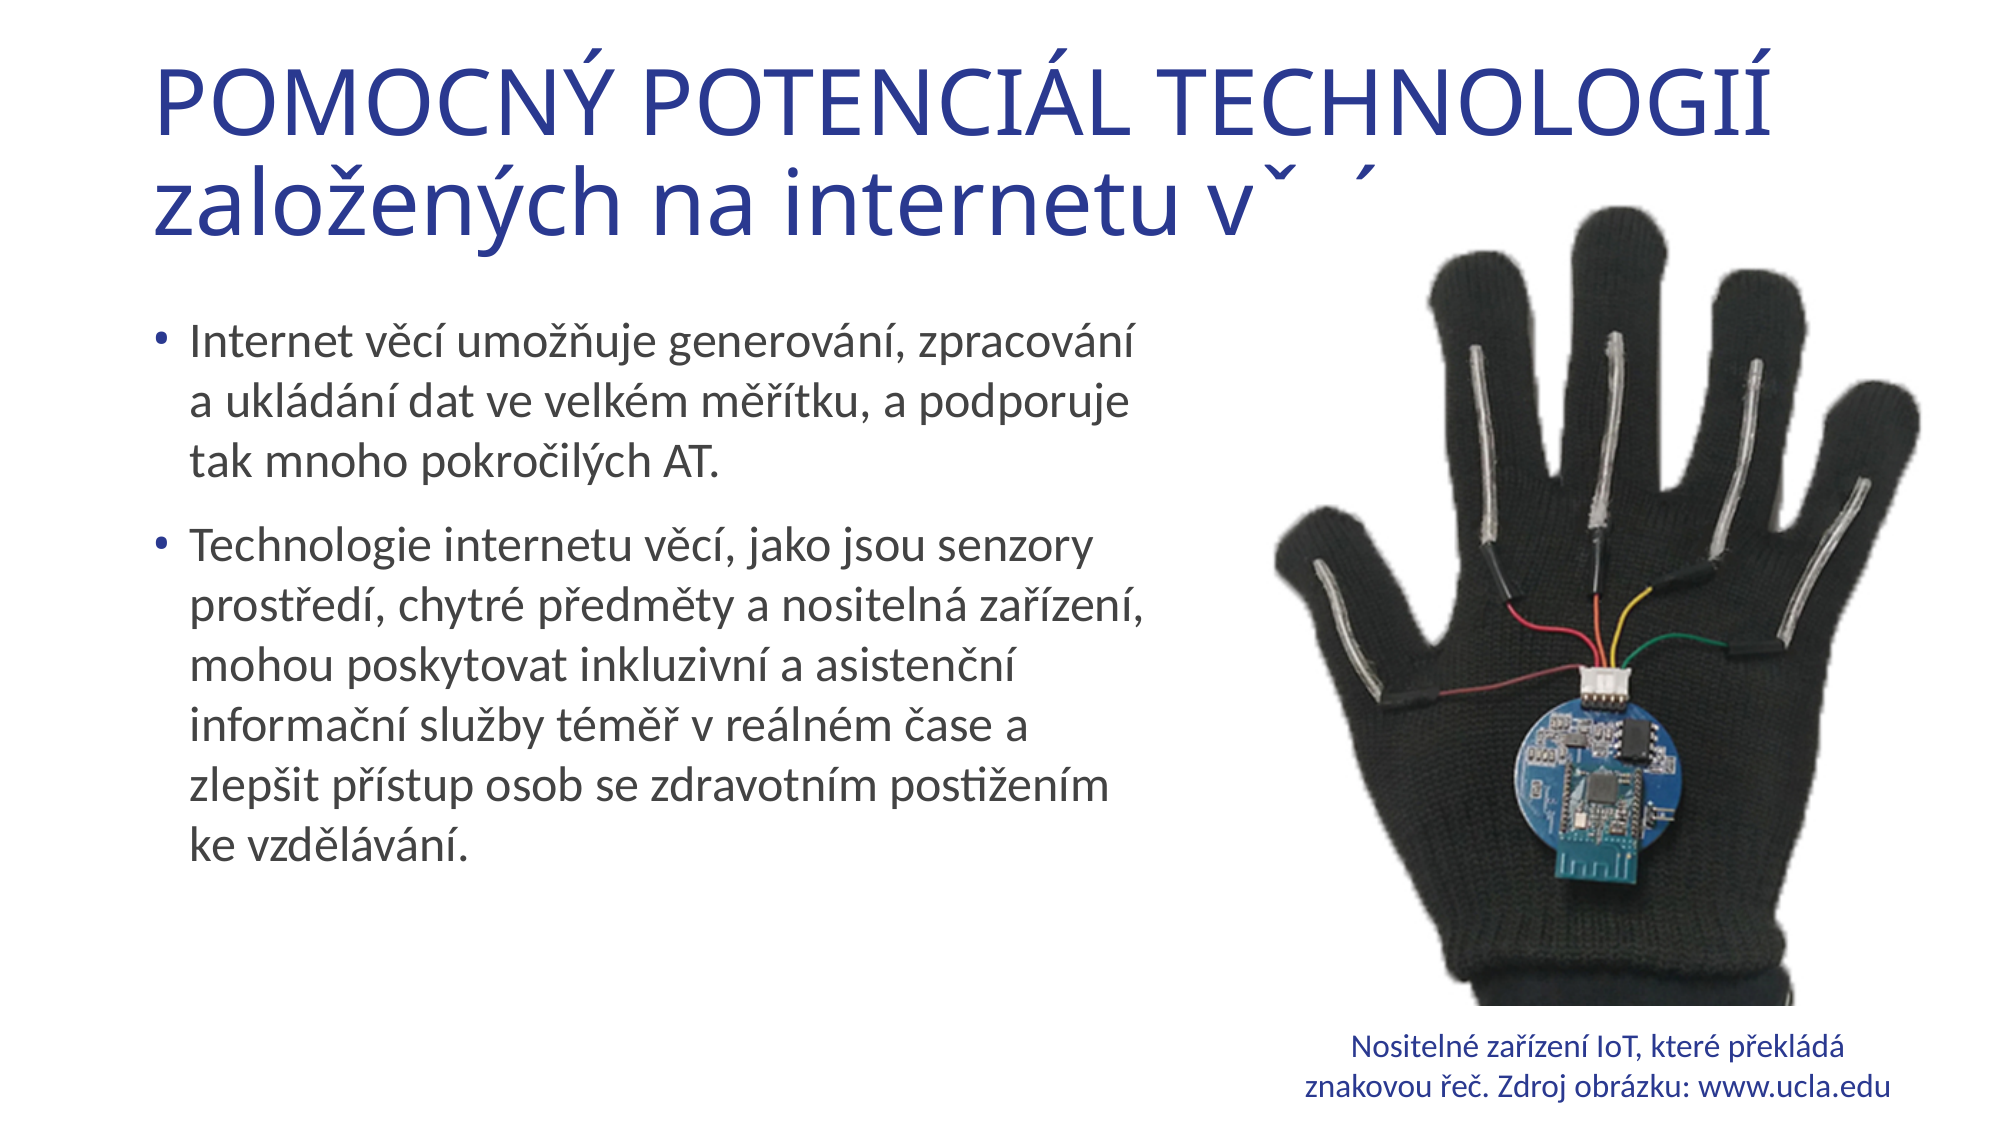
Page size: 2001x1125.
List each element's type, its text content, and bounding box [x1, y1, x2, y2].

title POMOCNÝ POTENCIÁL TECHNOLOGIÍ založených na internetu věcí [137, 47, 1863, 265]
text_box Nositelné zařízení IoT, které překládá znakovou řeč. Zdroj obrázku: www.ucla.edu [1289, 1017, 1908, 1125]
picture [1253, 182, 1984, 1006]
list Internet věcí umožňuje generování, zpracování a ukládání dat ve velkém měřítku, a podporuje tak mnoho pokročilých AT. Technologie internetu věcí, jako jsou senzory prostředí, chytré předměty a nositelná zařízení, mohou poskytovat inkluzivní a asistenční informační služby téměř v reálném čase a zlepšit přístup osob se zdravotním postižením ke vzdělávání. [137, 299, 1163, 1014]
